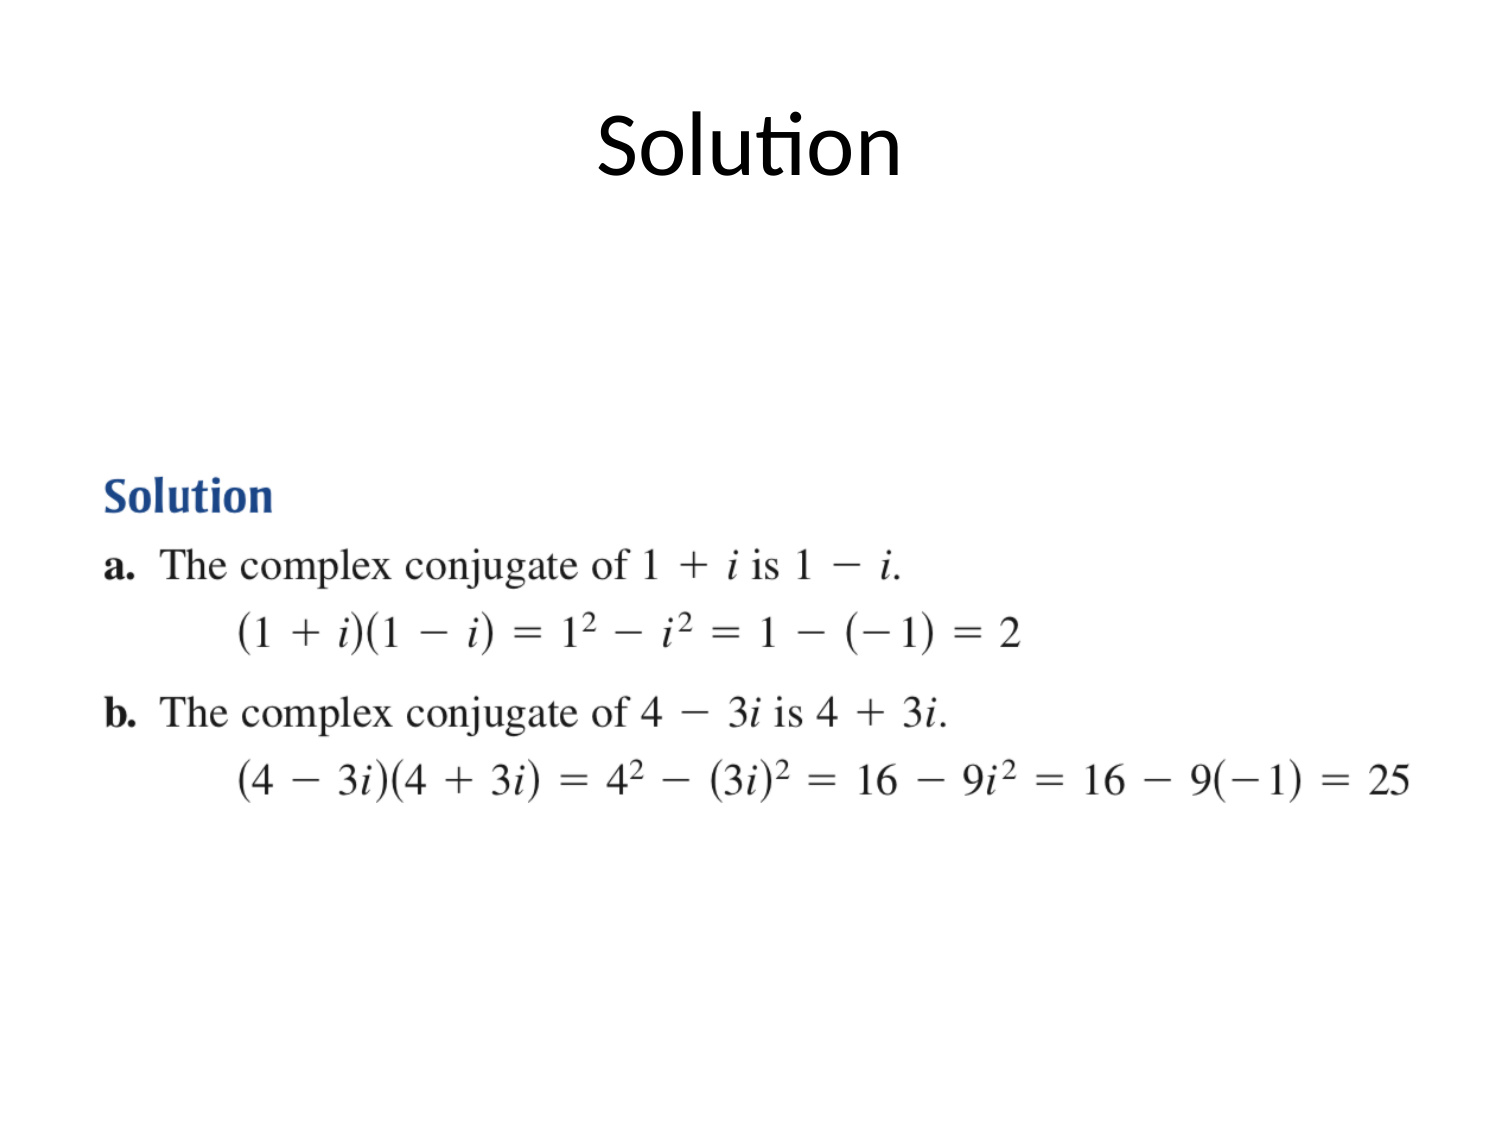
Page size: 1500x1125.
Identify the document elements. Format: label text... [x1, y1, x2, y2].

title Solution [75, 45, 1425, 233]
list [74, 262, 1426, 1006]
